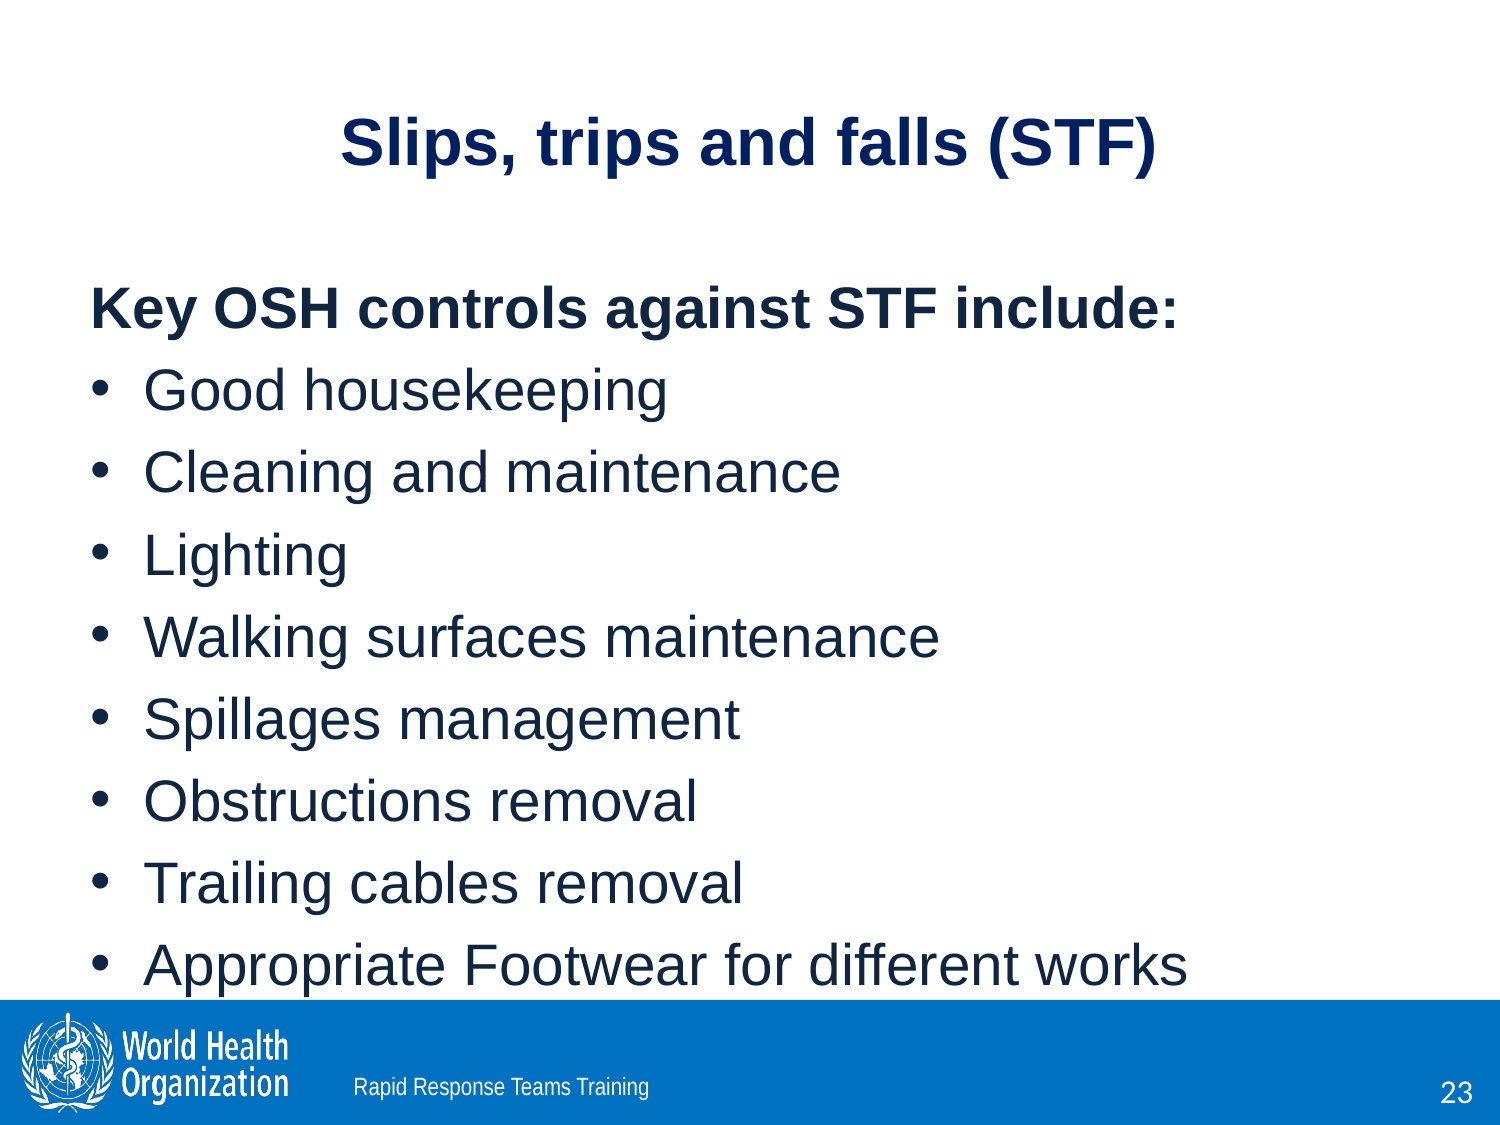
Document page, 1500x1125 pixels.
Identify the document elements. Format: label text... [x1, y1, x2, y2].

title Slips, trips and falls (STF) [75, 45, 1425, 233]
picture [21, 1012, 288, 1113]
list Key OSH controls against STF include: Good housekeeping Cleaning and maintenance Lighting Walking surfaces maintenance Spillages management Obstructions removal Trailing cables removal Appropriate Footwear for different works [75, 262, 1425, 1005]
